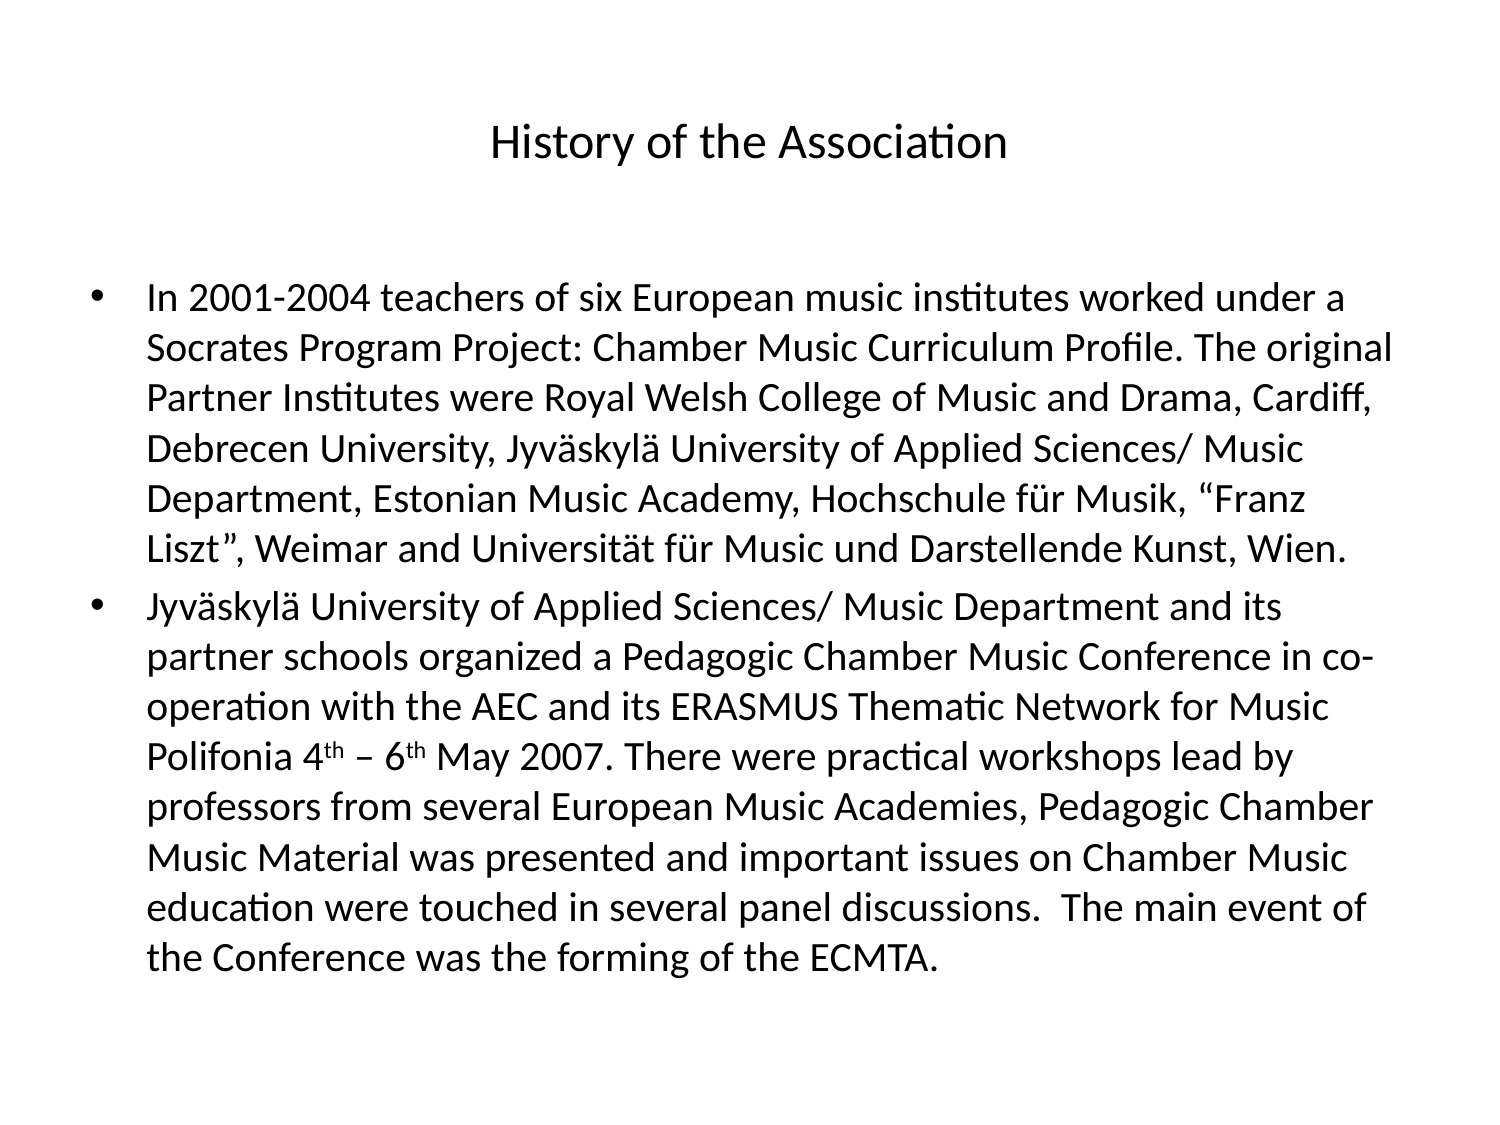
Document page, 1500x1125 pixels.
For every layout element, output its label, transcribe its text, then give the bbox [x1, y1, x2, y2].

title History of the Association [75, 45, 1425, 233]
list In 2001-2004 teachers of six European music institutes worked under a Socrates Program Project: Chamber Music Curriculum Profile. The original Partner Institutes were Royal Welsh College of Music and Drama, Cardiff, Debrecen University, Jyväskylä University of Applied Sciences/ Music Department, Estonian Music Academy, Hochschule für Musik, “Franz Liszt”, Weimar and Universität für Music und Darstellende Kunst, Wien. Jyväskylä University of Applied Sciences/ Music Department and its partner schools organized a Pedagogic Chamber Music Conference in co-operation with the AEC and its ERASMUS Thematic Network for Music Polifonia 4th – 6th May 2007. There were practical workshops lead by professors from several European Music Academies, Pedagogic Chamber Music Material was presented and important issues on Chamber Music education were touched in several panel discussions. The main event of the Conference was the forming of the ECMTA. [75, 262, 1425, 1005]
